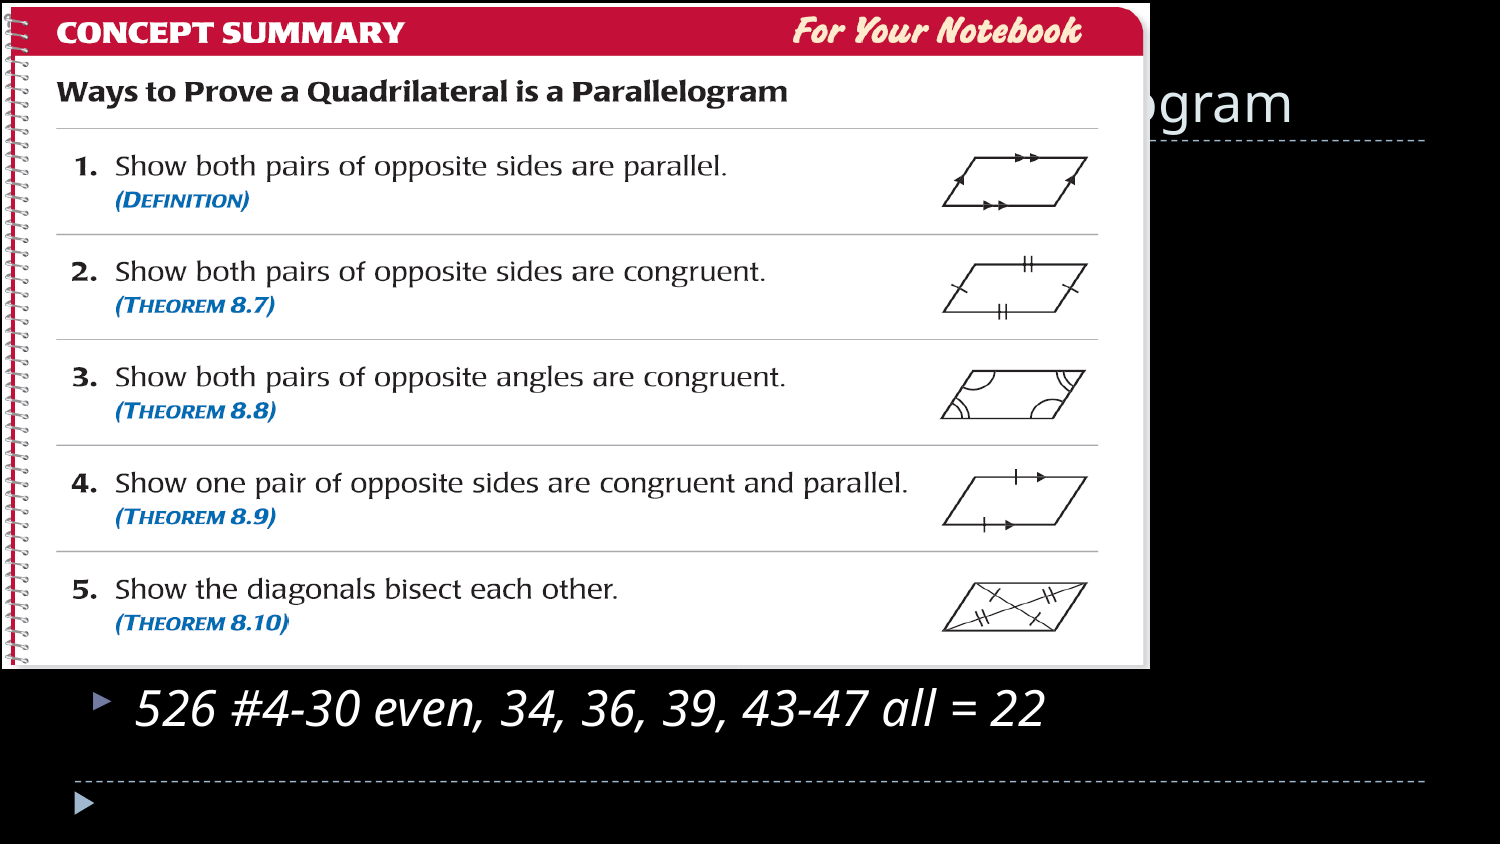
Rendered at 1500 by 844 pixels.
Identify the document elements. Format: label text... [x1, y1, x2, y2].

picture [2, 2, 1151, 669]
title 8.3 Show that a Quadrilateral is a Parallelogram [1156, 18, 1425, 141]
list 526 #4-30 even, 34, 36, 39, 43-47 all = 22 [75, 668, 1425, 758]
